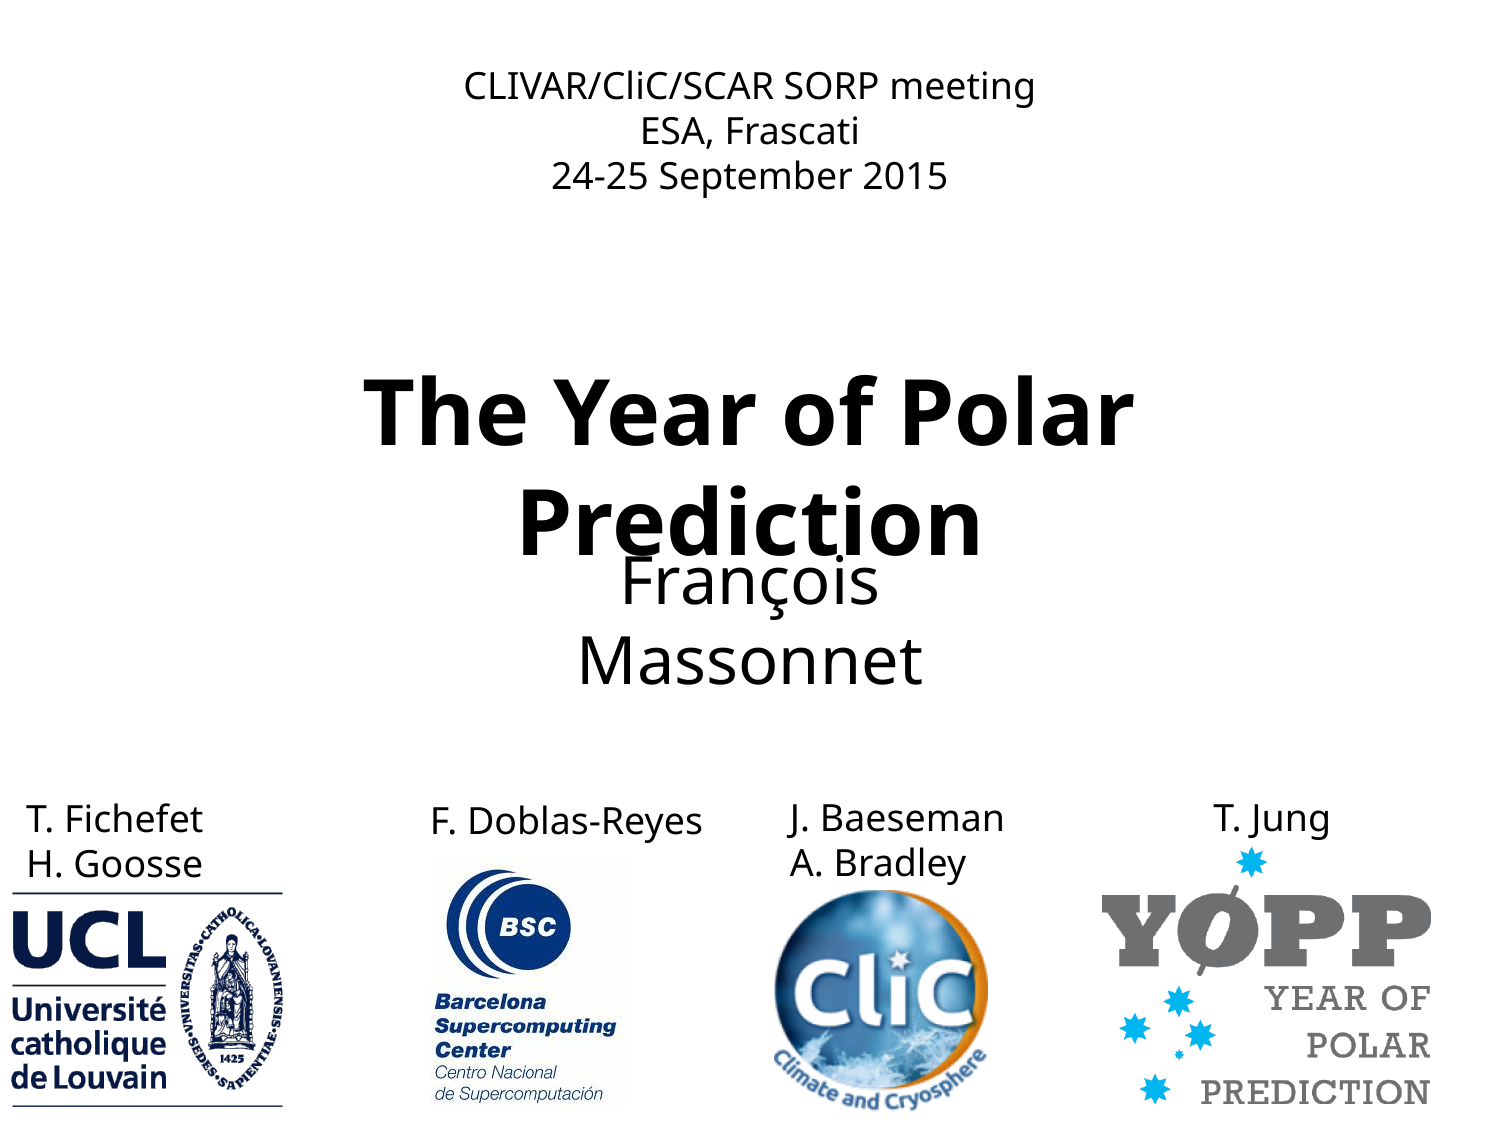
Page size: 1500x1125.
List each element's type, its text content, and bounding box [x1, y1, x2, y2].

text_box T. Jung [1198, 786, 1500, 846]
text_box J. Baeseman A. Bradley [775, 786, 1091, 891]
text_box François Massonnet [437, 530, 1064, 706]
picture [431, 856, 628, 1107]
picture [1101, 845, 1431, 1105]
text_box F. Doblas-Reyes [415, 789, 731, 850]
picture [11, 891, 283, 1107]
text_box The Year of Polar Prediction [106, 346, 1394, 581]
text_box CLIVAR/CliC/SCAR SORP meeting ESA, Frascati 24-25 September 2015 [442, 54, 1058, 205]
text_box T. Fichefet H. Goosse [11, 787, 298, 893]
picture [774, 873, 988, 1125]
